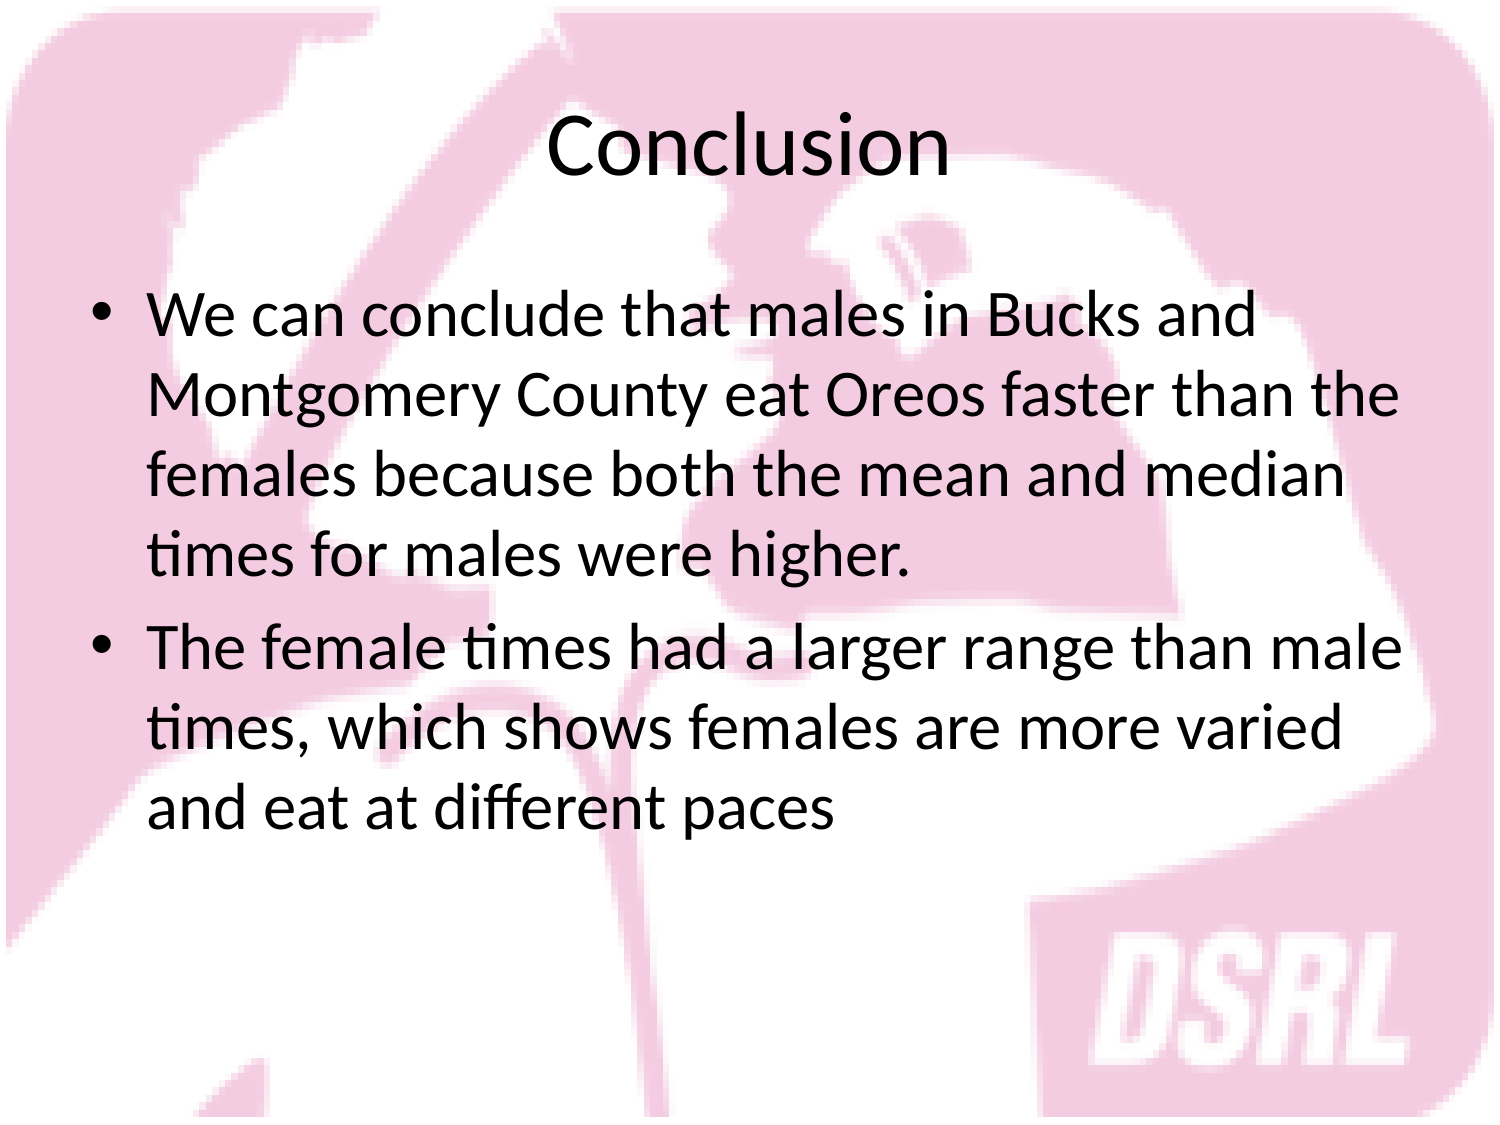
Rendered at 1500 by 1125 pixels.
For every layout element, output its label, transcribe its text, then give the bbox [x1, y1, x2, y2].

list We can conclude that males in Bucks and Montgomery County eat Oreos faster than the females because both the mean and median times for males were higher. The female times had a larger range than male times, which shows females are more varied and eat at different paces [75, 262, 1425, 1005]
title Conclusion [75, 45, 1425, 233]
